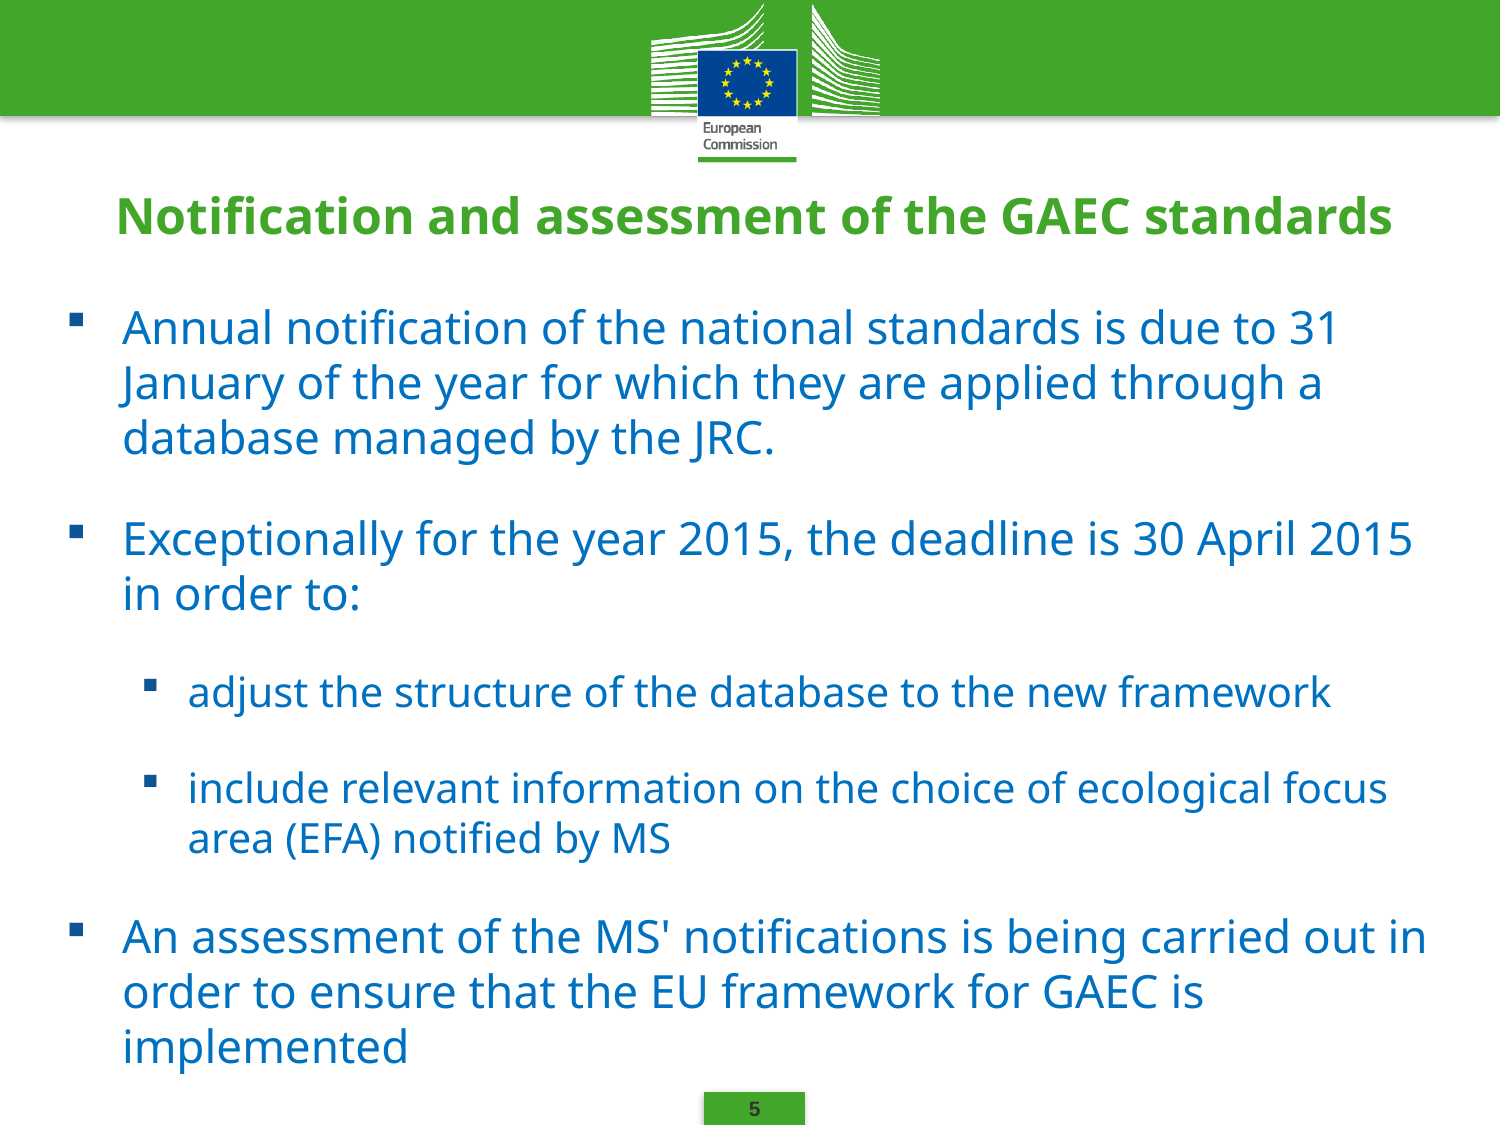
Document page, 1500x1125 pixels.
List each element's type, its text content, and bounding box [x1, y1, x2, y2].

title Notification and assessment of the GAEC standards [50, 172, 1459, 256]
picture [614, 3, 880, 172]
slide_number 5 [703, 1088, 807, 1125]
list Annual notification of the national standards is due to 31 January of the year for which they are applied through a database managed by the JRC. Exceptionally for the year 2015, the deadline is 30 April 2015 in order to: adjust the structure of the database to the new framework include relevant information on the choice of ecological focus area (EFA) notified by MS An assessment of the MS' notifications is being carried out in order to ensure that the EU framework for GAEC is implemented [50, 290, 1459, 1083]
